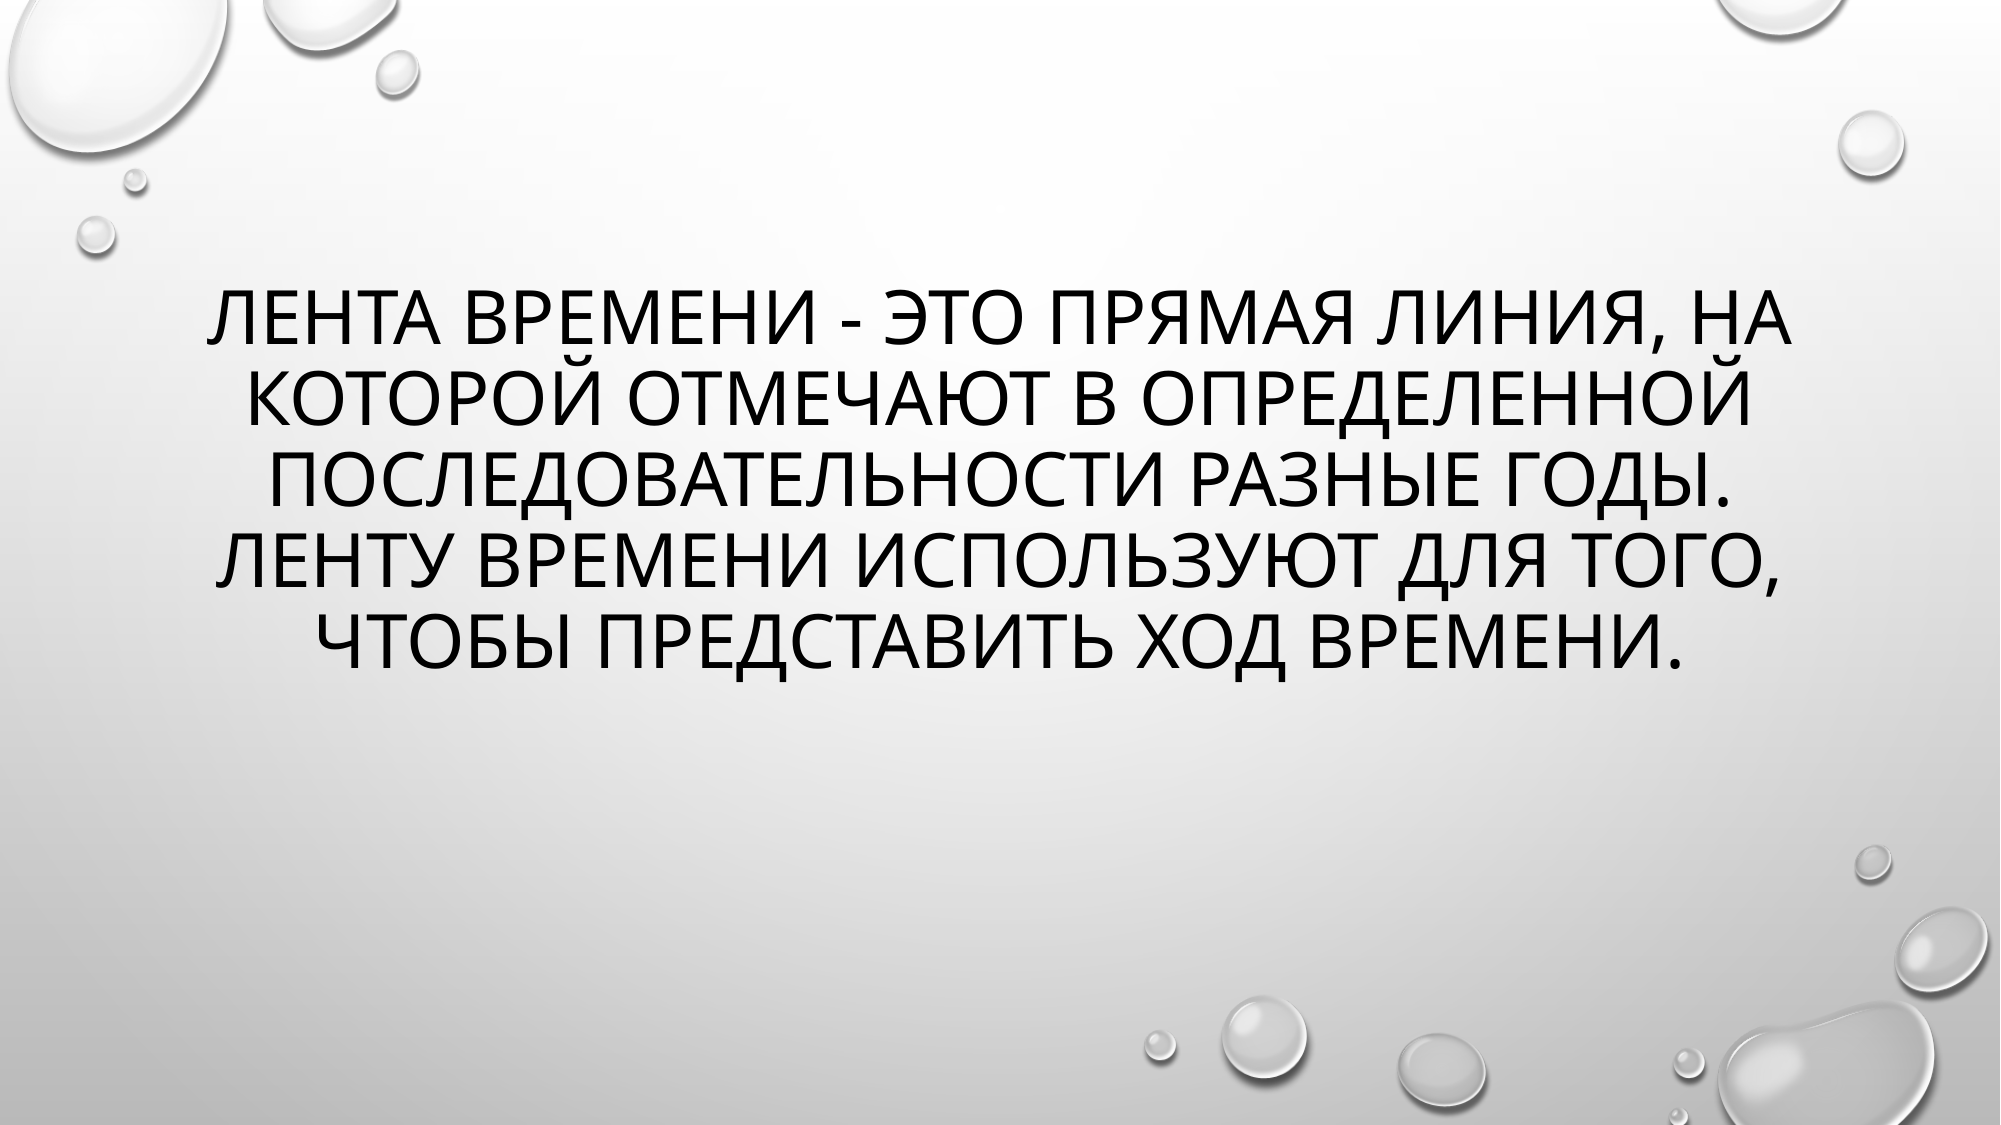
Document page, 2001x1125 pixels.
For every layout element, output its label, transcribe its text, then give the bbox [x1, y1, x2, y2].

title Лента времени - это прямая линия, на которой отмечают в определенной последовательности разные годы. Ленту времени используют для того, чтобы представить ход времени. [149, 101, 1851, 953]
picture [0, 0, 2000, 1125]
